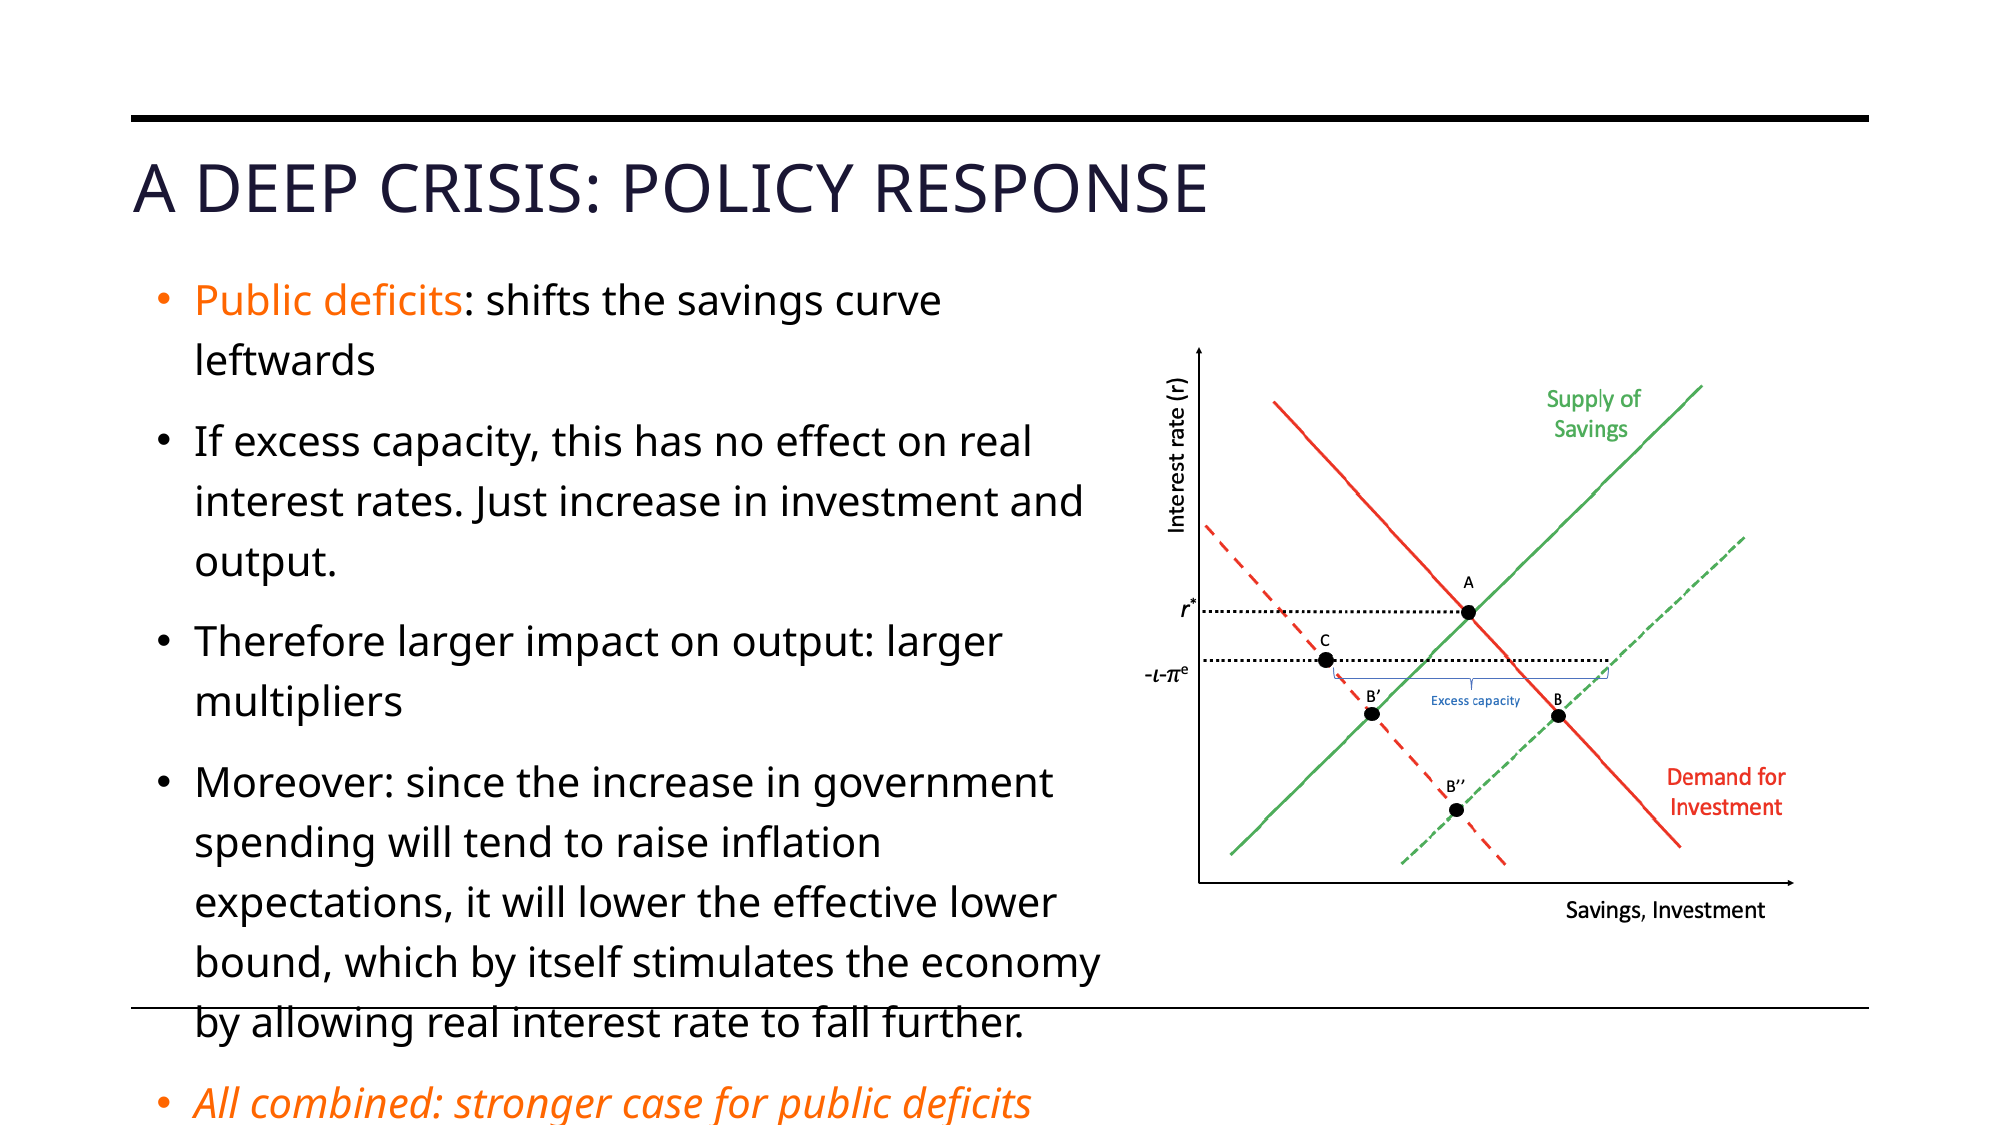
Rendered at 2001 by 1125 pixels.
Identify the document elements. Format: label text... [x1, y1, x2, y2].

picture [1135, 332, 1897, 982]
list Public deficits: shifts the savings curve leftwards If excess capacity, this has no effect on real interest rates. Just increase in investment and output. Therefore larger impact on output: larger multipliers Moreover: since the increase in government spending will tend to raise inflation expectations, it will lower the effective lower bound, which by itself stimulates the economy by allowing real interest rate to fall further. All combined: stronger case for public deficits after a financial crisis [141, 255, 1136, 982]
title A deep crisis: policy response [118, 138, 1875, 240]
text_box [200, 291, 232, 353]
